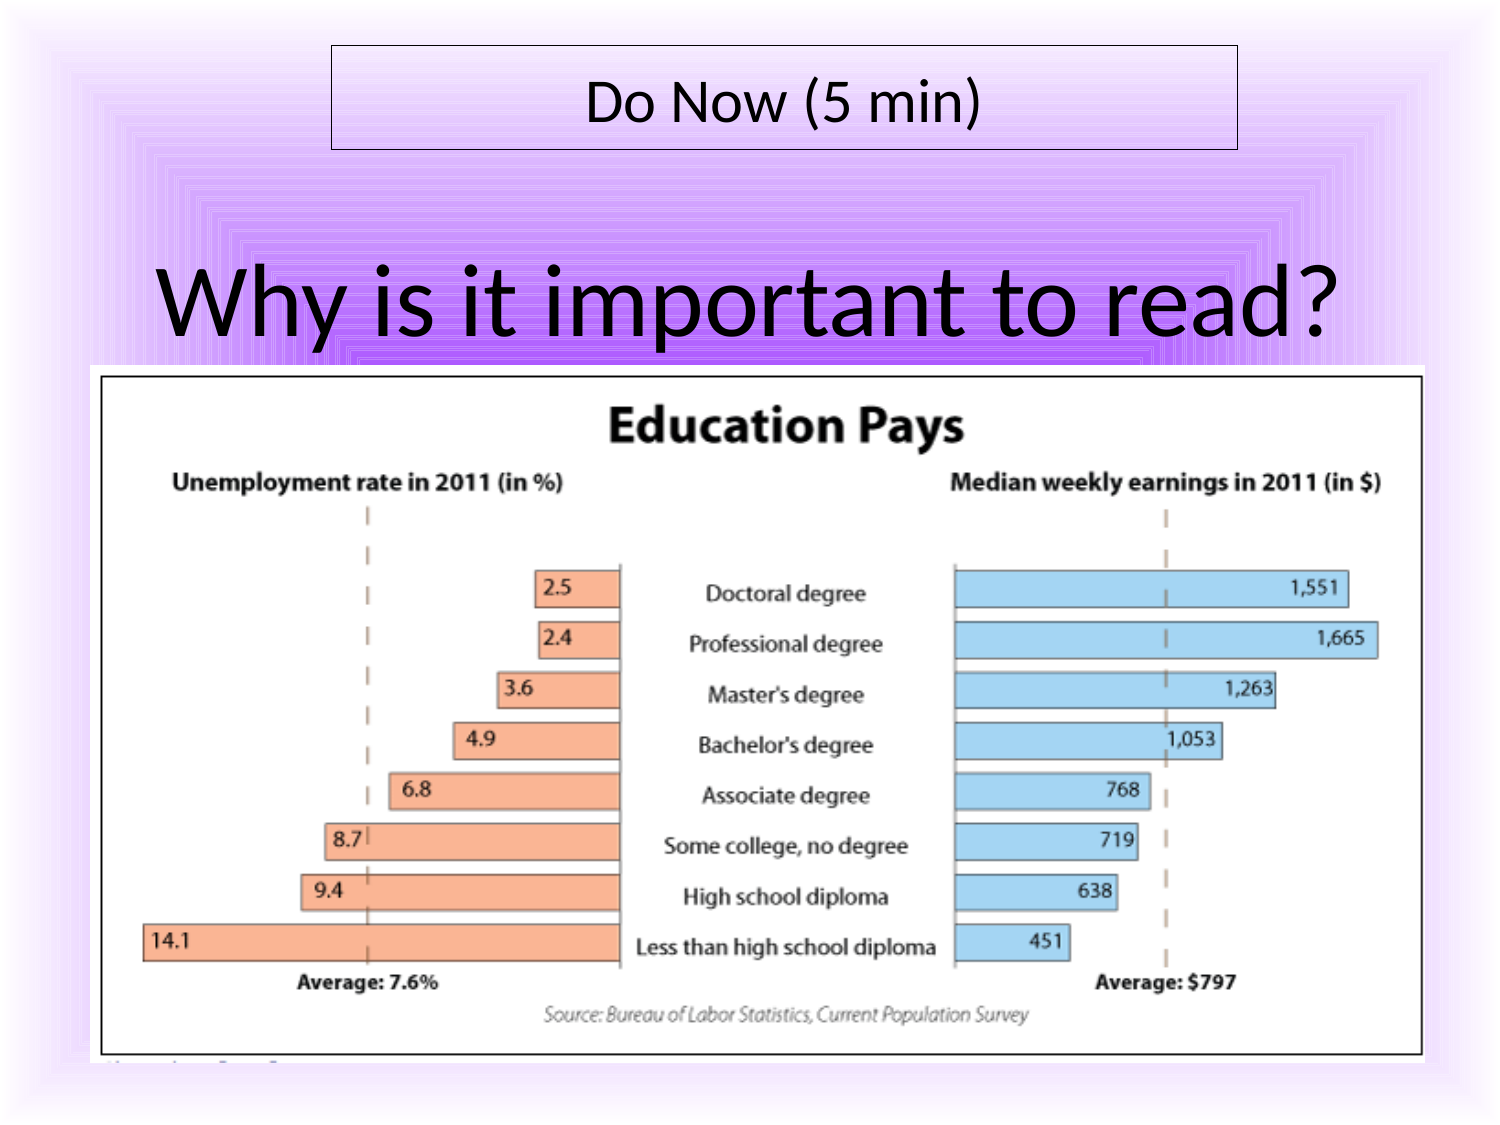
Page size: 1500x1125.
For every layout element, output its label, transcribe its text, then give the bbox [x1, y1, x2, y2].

list Why is it important to read? [93, 224, 1407, 363]
text_box Do Now (5 min) [331, 45, 1238, 150]
picture [90, 364, 1426, 1063]
